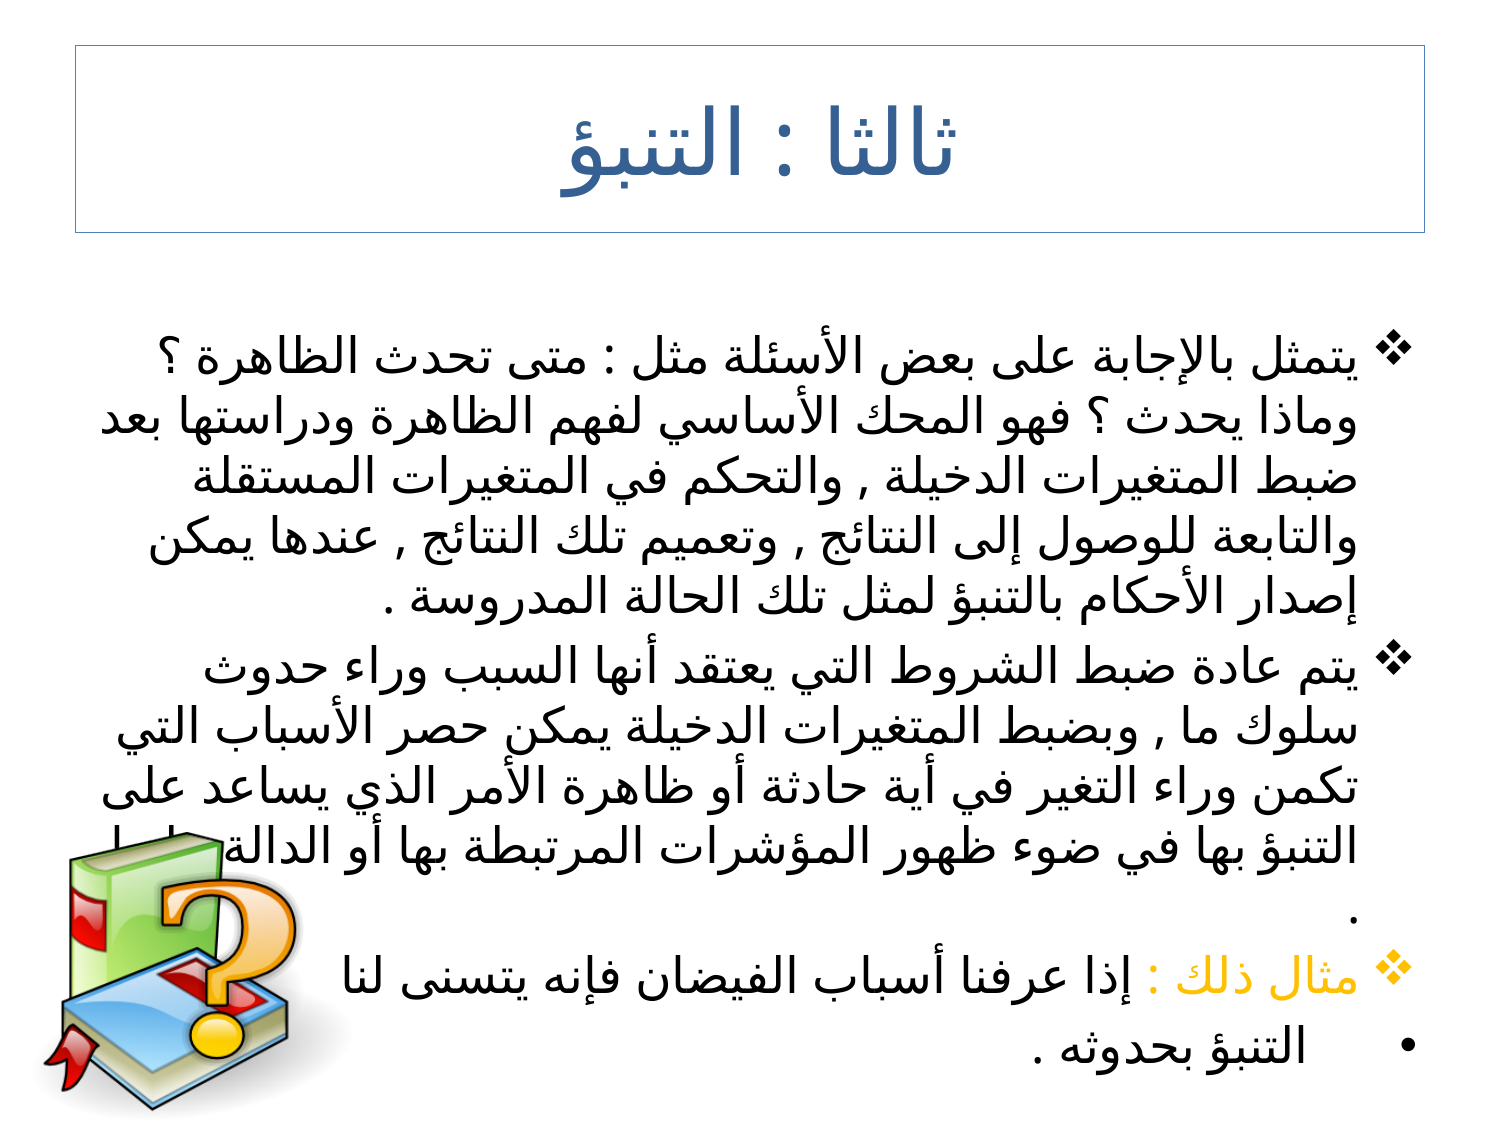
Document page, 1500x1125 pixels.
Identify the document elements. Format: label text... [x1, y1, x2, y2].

picture [29, 832, 355, 1121]
title ثالثا : التنبؤ [75, 45, 1425, 233]
list يتمثل بالإجابة على بعض الأسئلة مثل : متى تحدث الظاهرة ؟ وماذا يحدث ؟ فهو المحك الأساسي لفهم الظاهرة ودراستها بعد ضبط المتغيرات الدخيلة , والتحكم في المتغيرات المستقلة والتابعة للوصول إلى النتائج , وتعميم تلك النتائج , عندها يمكن إصدار الأحكام بالتنبؤ لمثل تلك الحالة المدروسة . يتم عادة ضبط الشروط التي يعتقد أنها السبب وراء حدوث سلوك ما , وبضبط المتغيرات الدخيلة يمكن حصر الأسباب التي تكمن وراء التغير في أية حادثة أو ظاهرة الأمر الذي يساعد على التنبؤ بها في ضوء ظهور المؤشرات المرتبطة بها أو الدالة عليها . مثال ذلك : إذا عرفنا أسباب الفيضان فإنه يتسنى لنا التنبؤ بحدوثه . [82, 316, 1432, 985]
